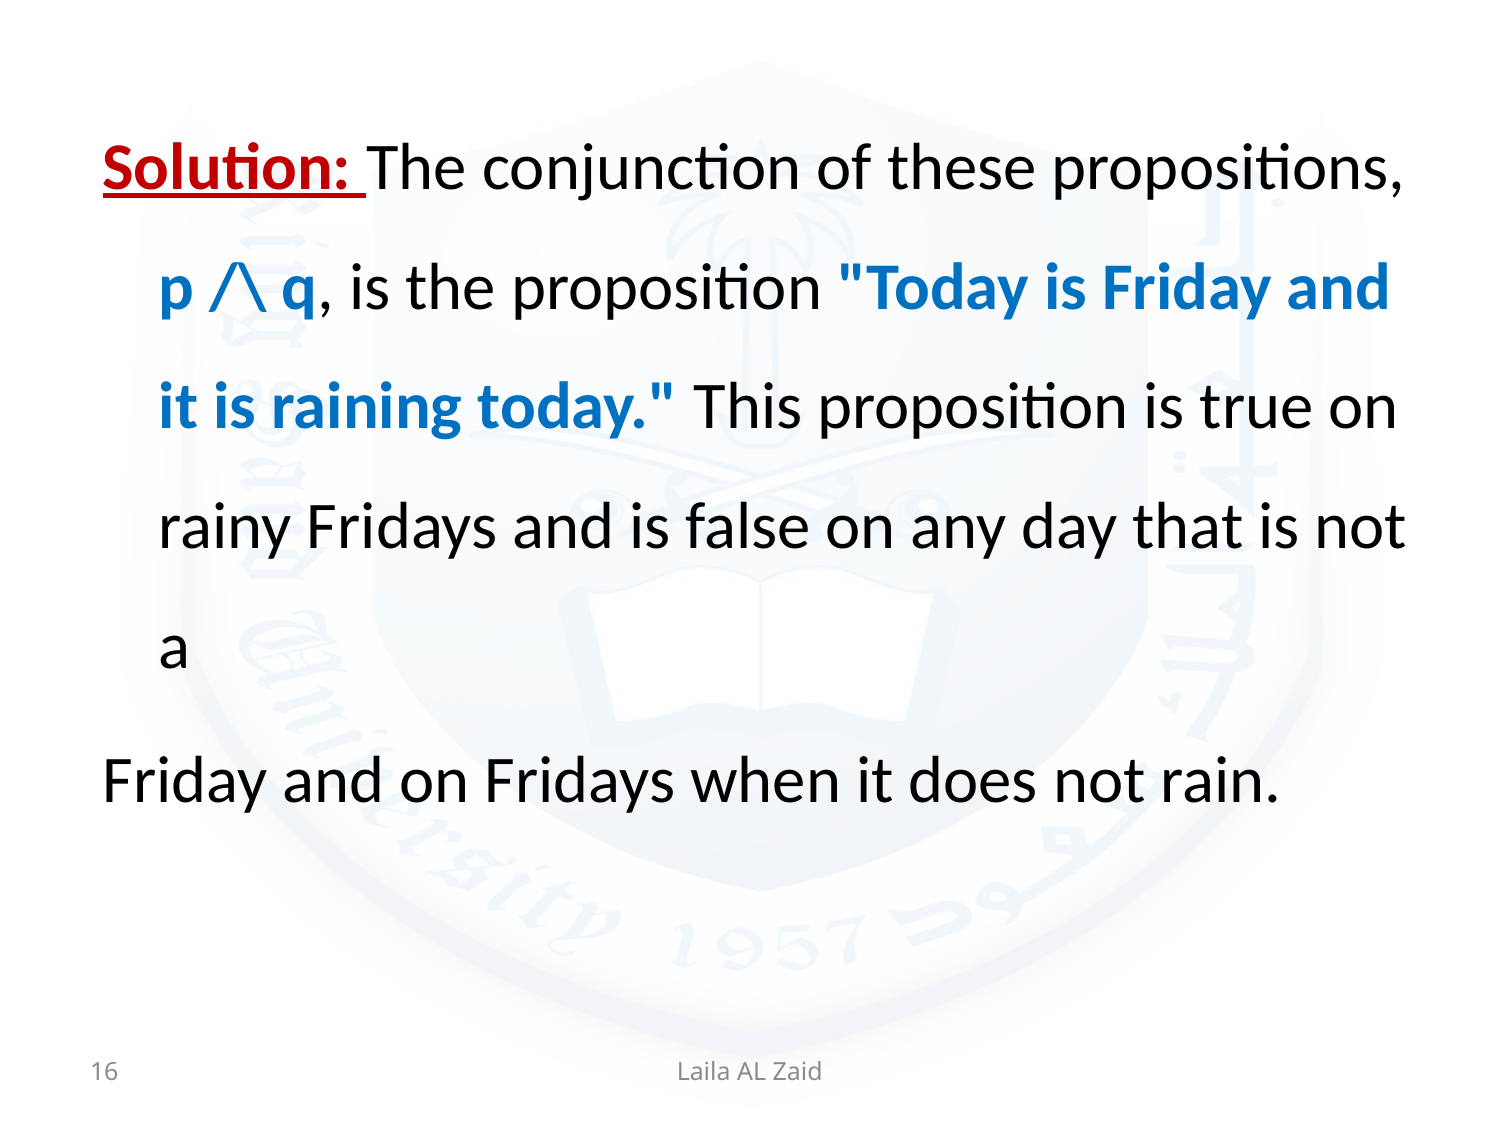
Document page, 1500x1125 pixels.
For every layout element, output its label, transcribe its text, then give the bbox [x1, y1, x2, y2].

slide_number 16 [75, 1042, 425, 1103]
list Solution: The conjunction of these propositions, p /\ q, is the proposition "Today is Friday and it is raining today." This proposition is true on rainy Fridays and is false on any day that is not a Friday and on Fridays when it does not rain. [87, 75, 1438, 1100]
footer Laila AL Zaid [512, 1042, 988, 1103]
